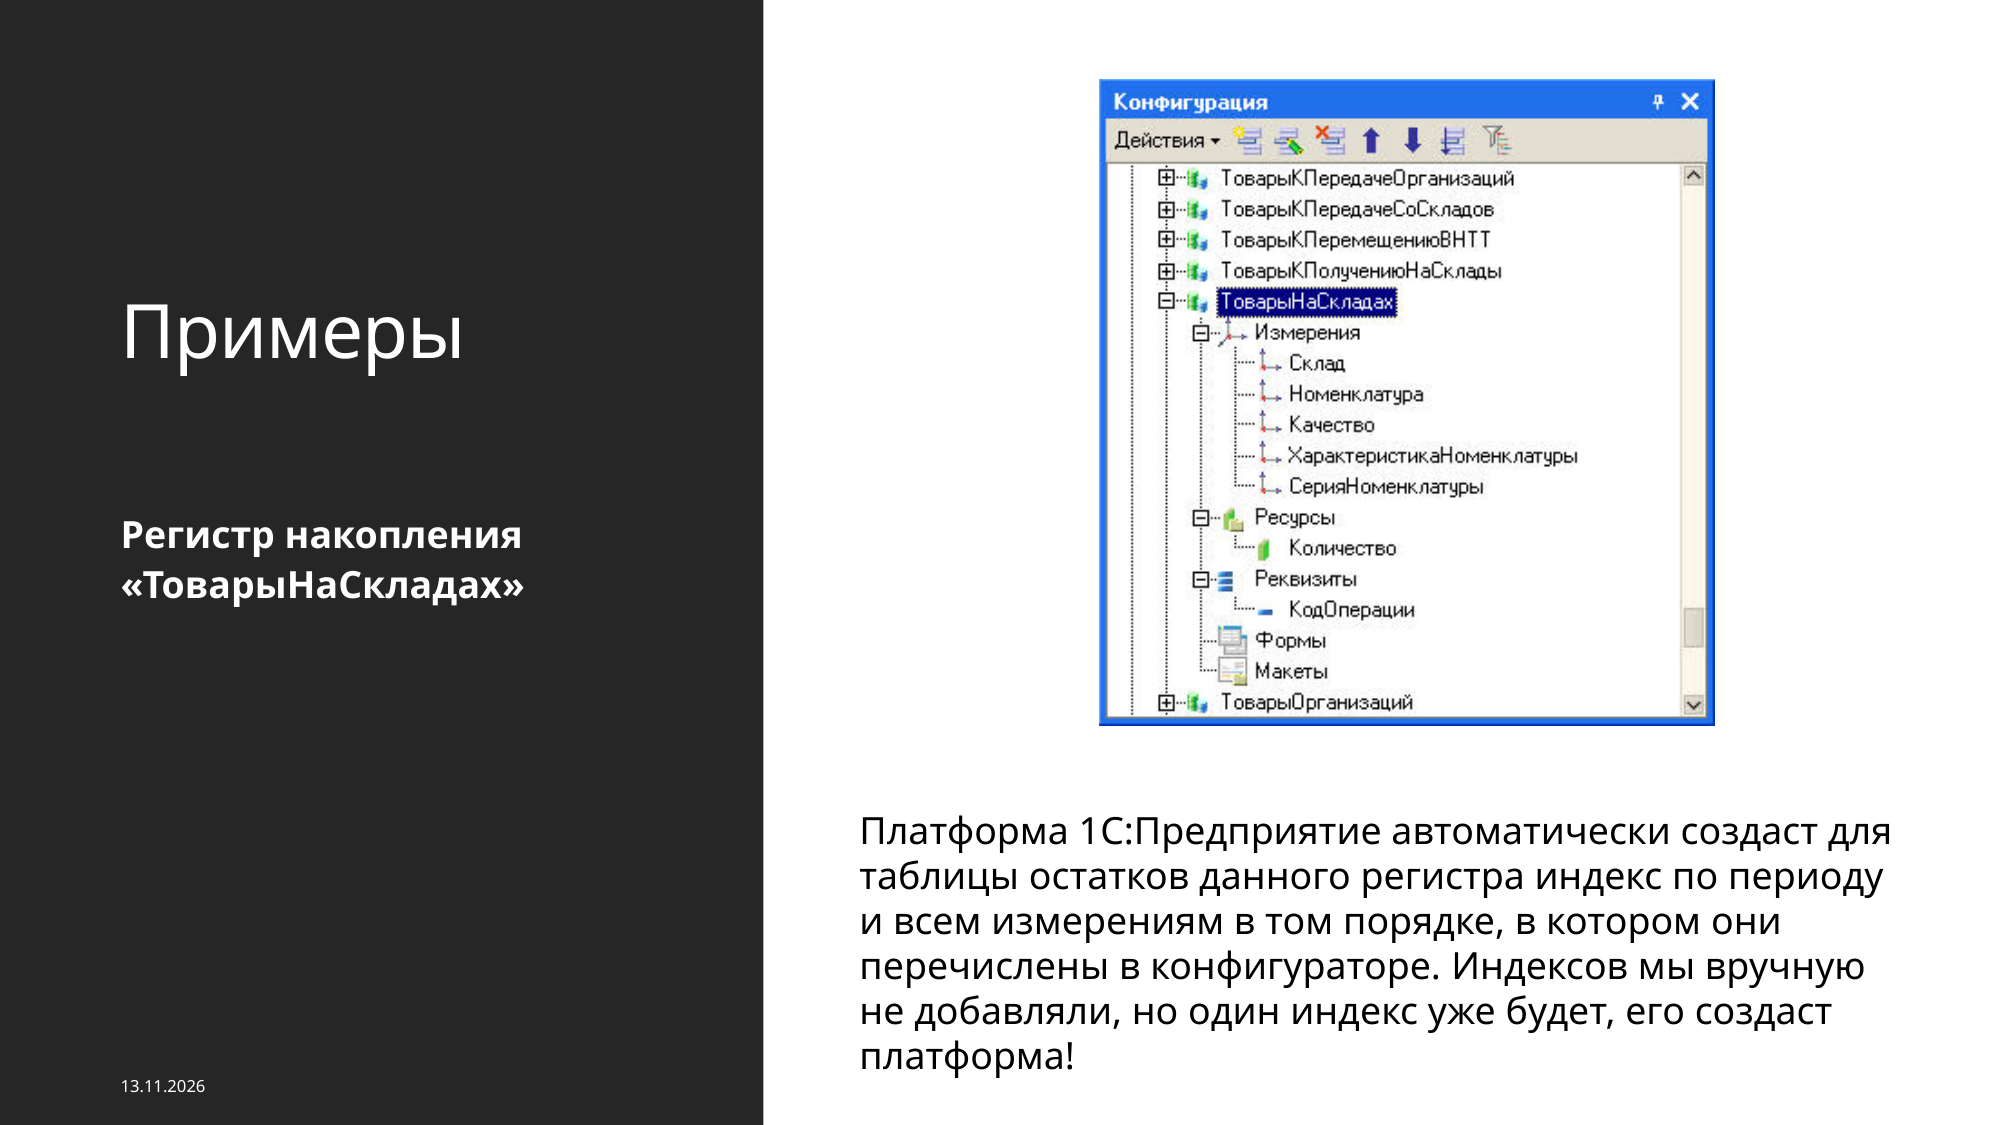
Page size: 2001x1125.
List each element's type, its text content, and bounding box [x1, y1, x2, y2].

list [1098, 79, 1716, 727]
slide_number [105, 1057, 683, 1118]
text_box Платформа 1С:Предприятие автоматически создаст для таблицы остатков данного регистра индекс по периоду и всем измерениям в том порядке, в котором они перечислены в конфигураторе. Индексов мы вручную не добавляли, но один индекс уже будет, его создаст платформа! [844, 799, 1911, 1085]
title Примеры [105, 128, 683, 473]
list Регистр накопления «ТоварыНаСкладах» [105, 499, 683, 1002]
